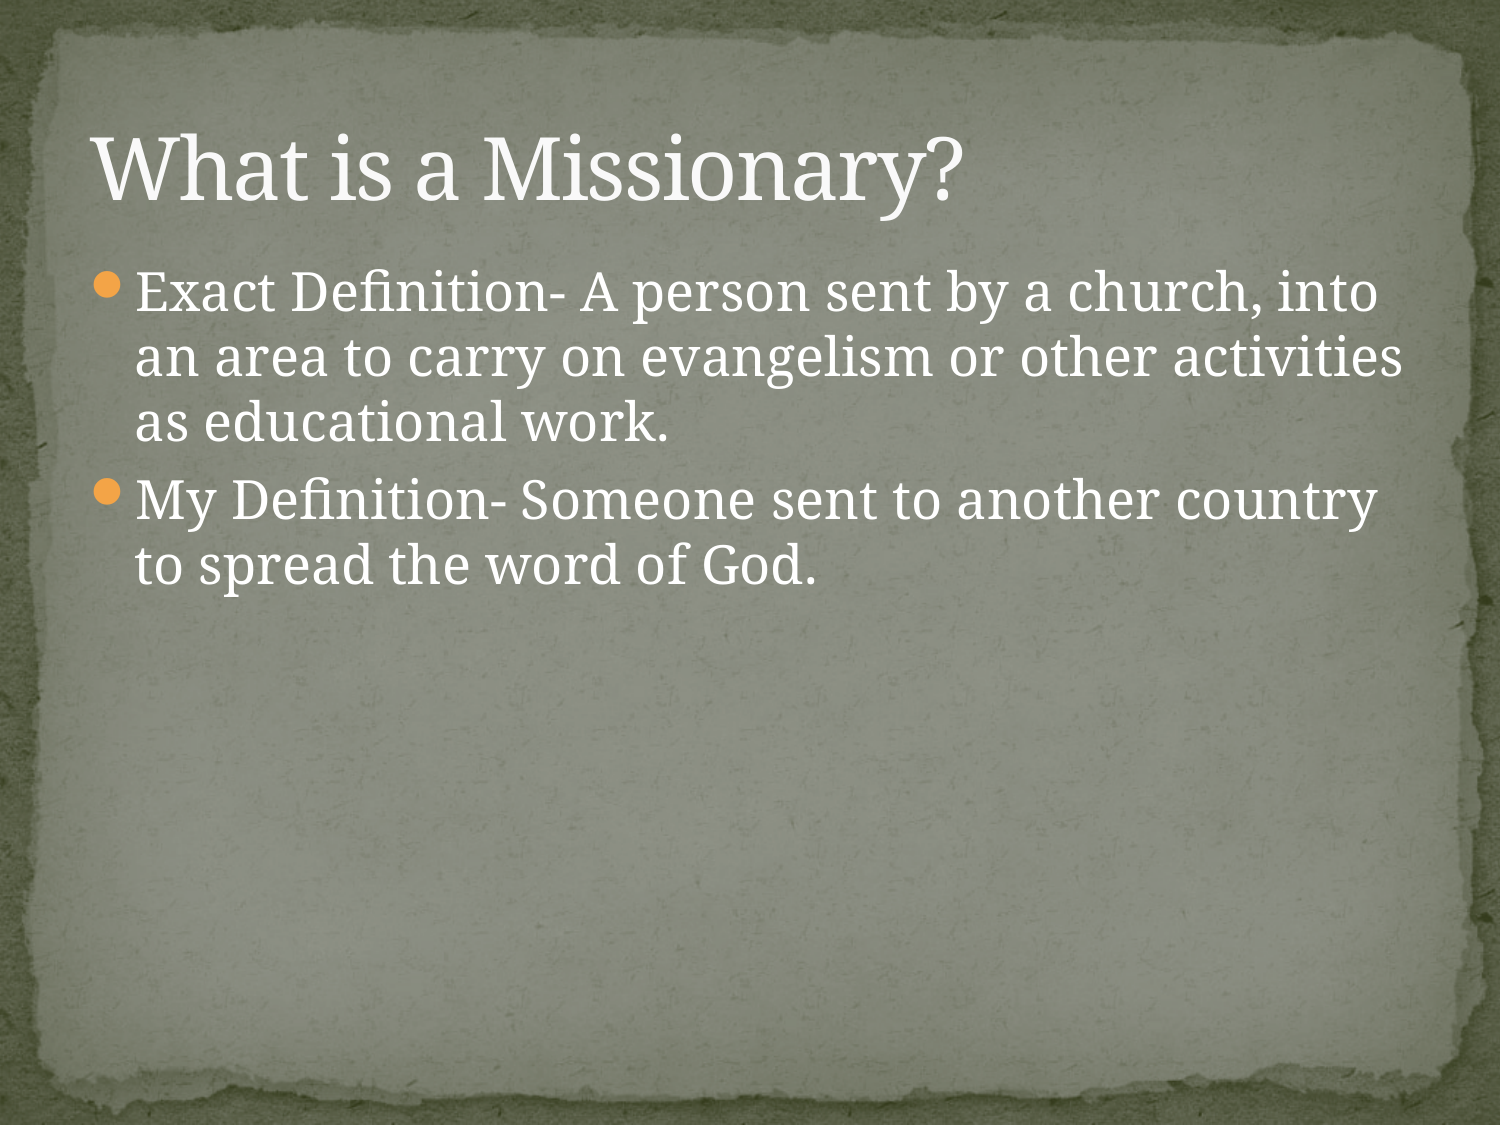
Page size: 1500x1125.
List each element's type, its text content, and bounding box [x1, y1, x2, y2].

title What is a Missionary? [74, 24, 1425, 225]
list Exact Definition- A person sent by a church, into an area to carry on evangelism or other activities as educational work. My Definition- Someone sent to another country to spread the word of God. [75, 249, 1425, 938]
